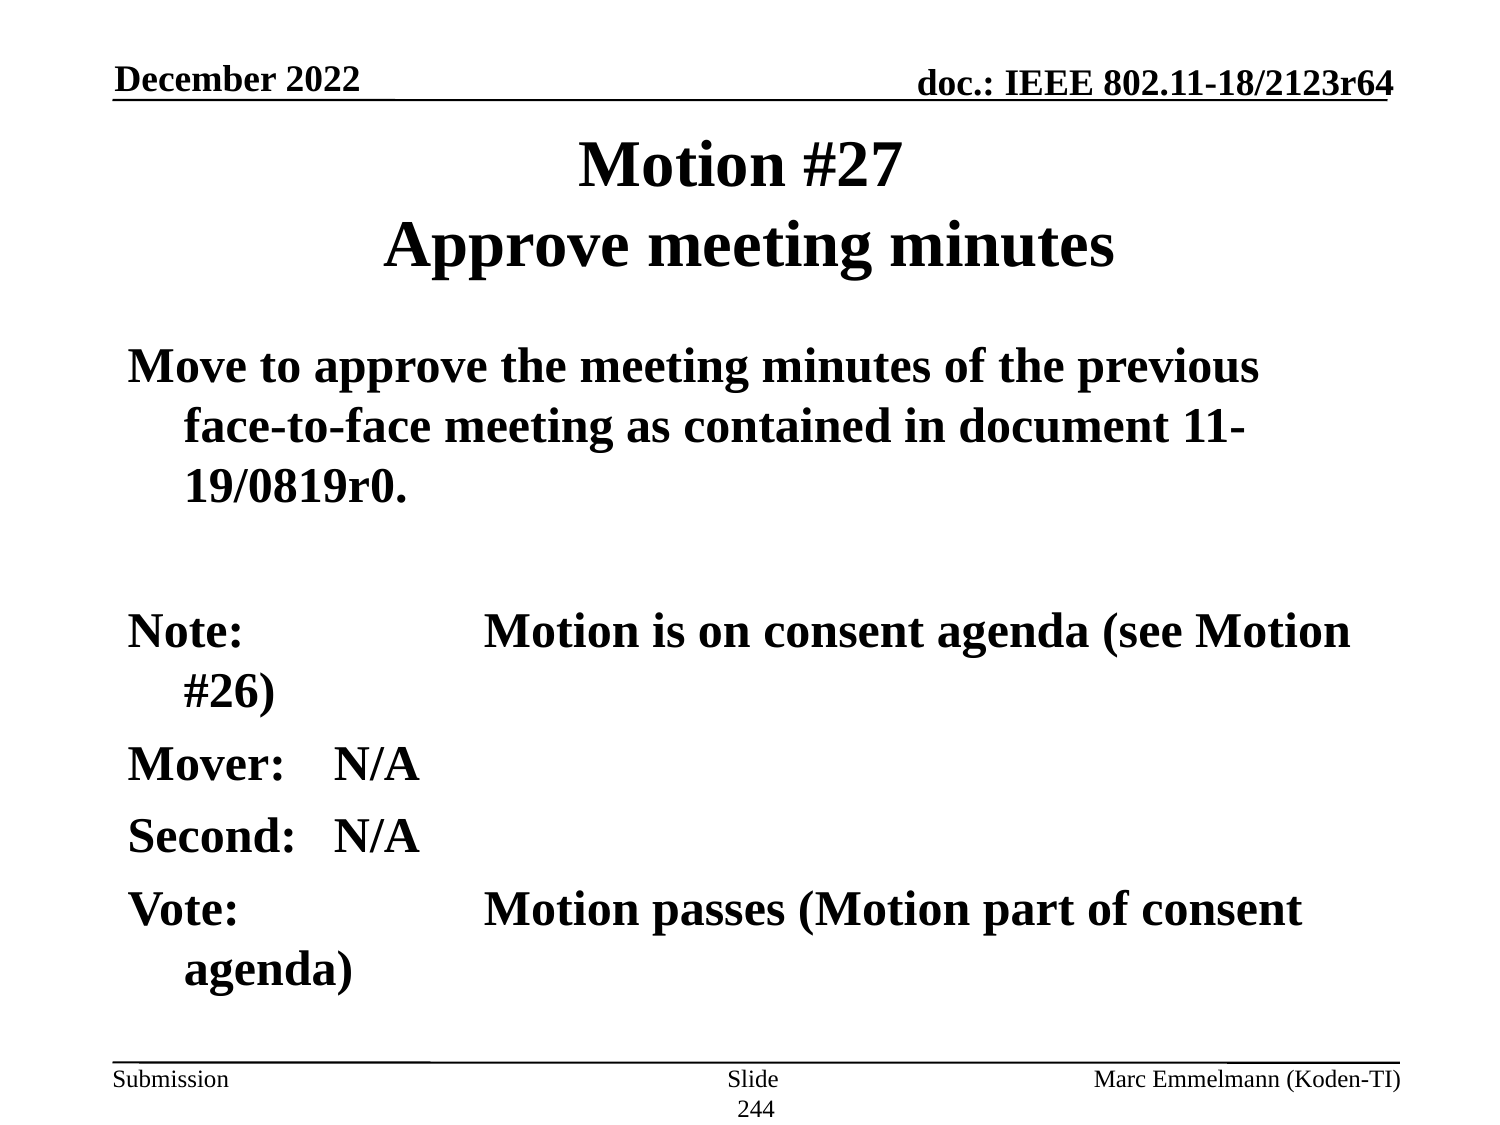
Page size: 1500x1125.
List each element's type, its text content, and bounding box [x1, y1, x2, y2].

slide_number Slide 244 [712, 1061, 800, 1123]
list Move to approve the meeting minutes of the previous face-to-face meeting as contained in document 11-19/0819r0. Note: Motion is on consent agenda (see Motion #26) Mover: N/A Second: N/A Vote: Motion passes (Motion part of consent agenda) [112, 324, 1388, 1000]
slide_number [114, 54, 423, 100]
footer Marc Emmelmann (Koden-TI) [878, 1061, 1402, 1093]
title Motion #27 Approve meeting minutes [112, 112, 1388, 288]
